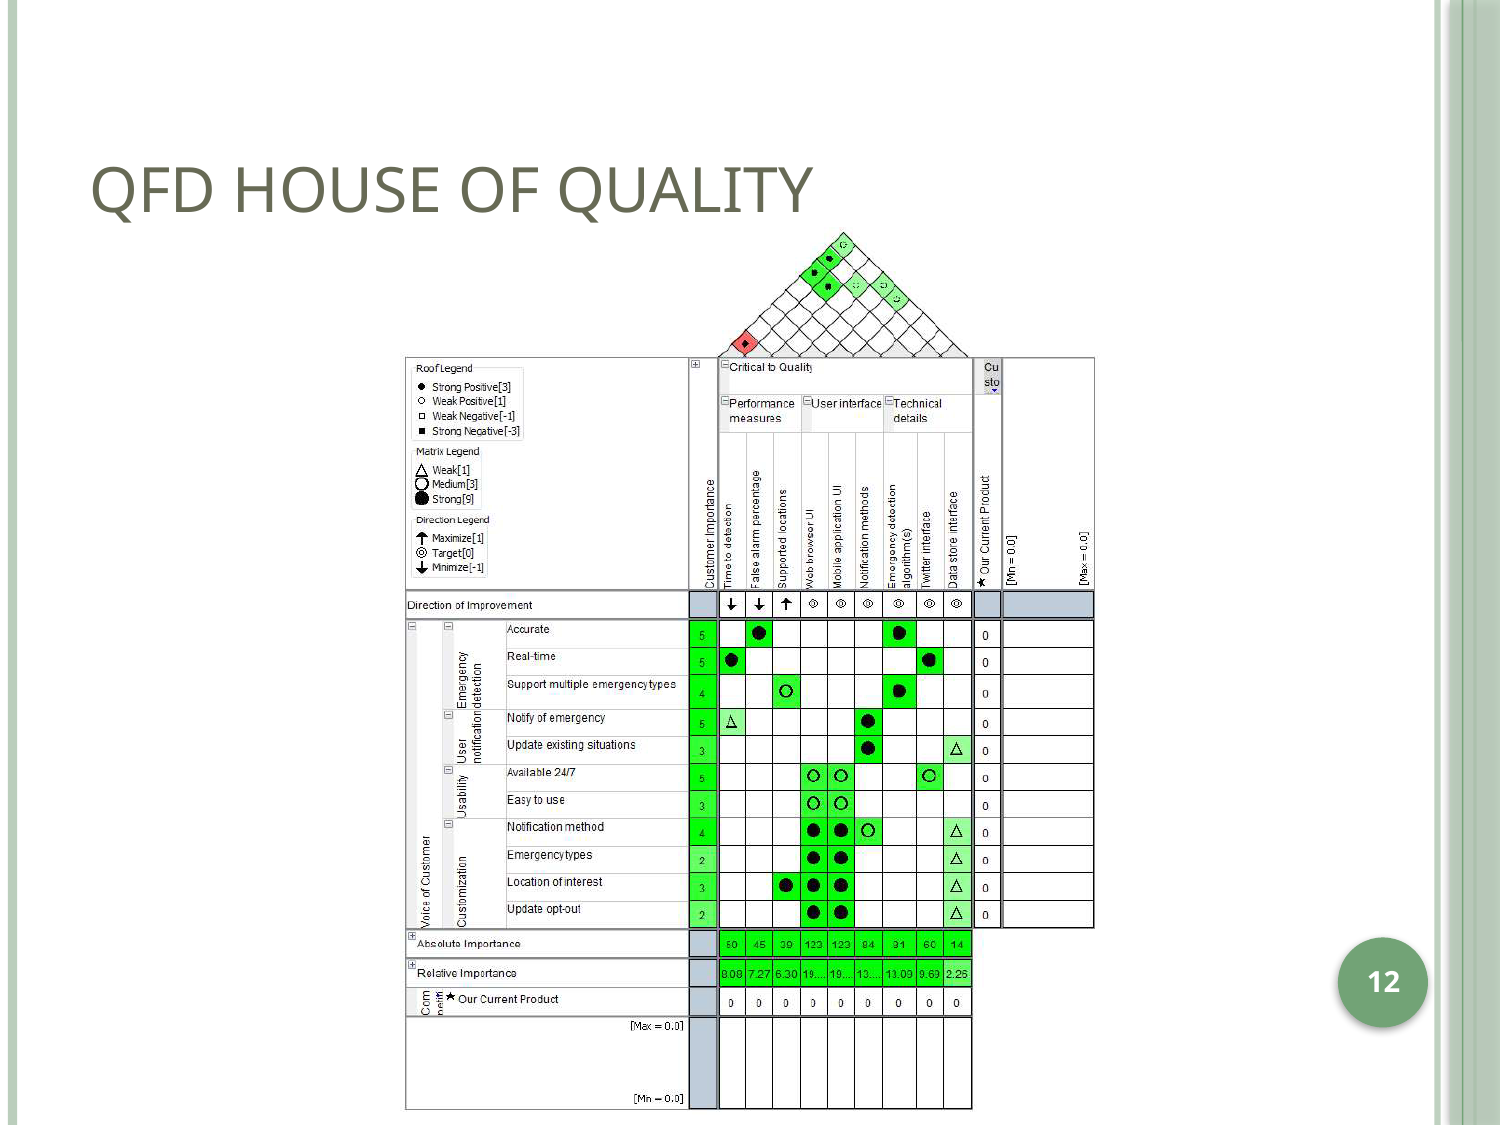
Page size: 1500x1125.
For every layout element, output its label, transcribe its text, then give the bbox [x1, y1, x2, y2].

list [399, 224, 1101, 1115]
title QFD House of Quality [75, 45, 1300, 233]
slide_number 12 [1333, 940, 1434, 1027]
